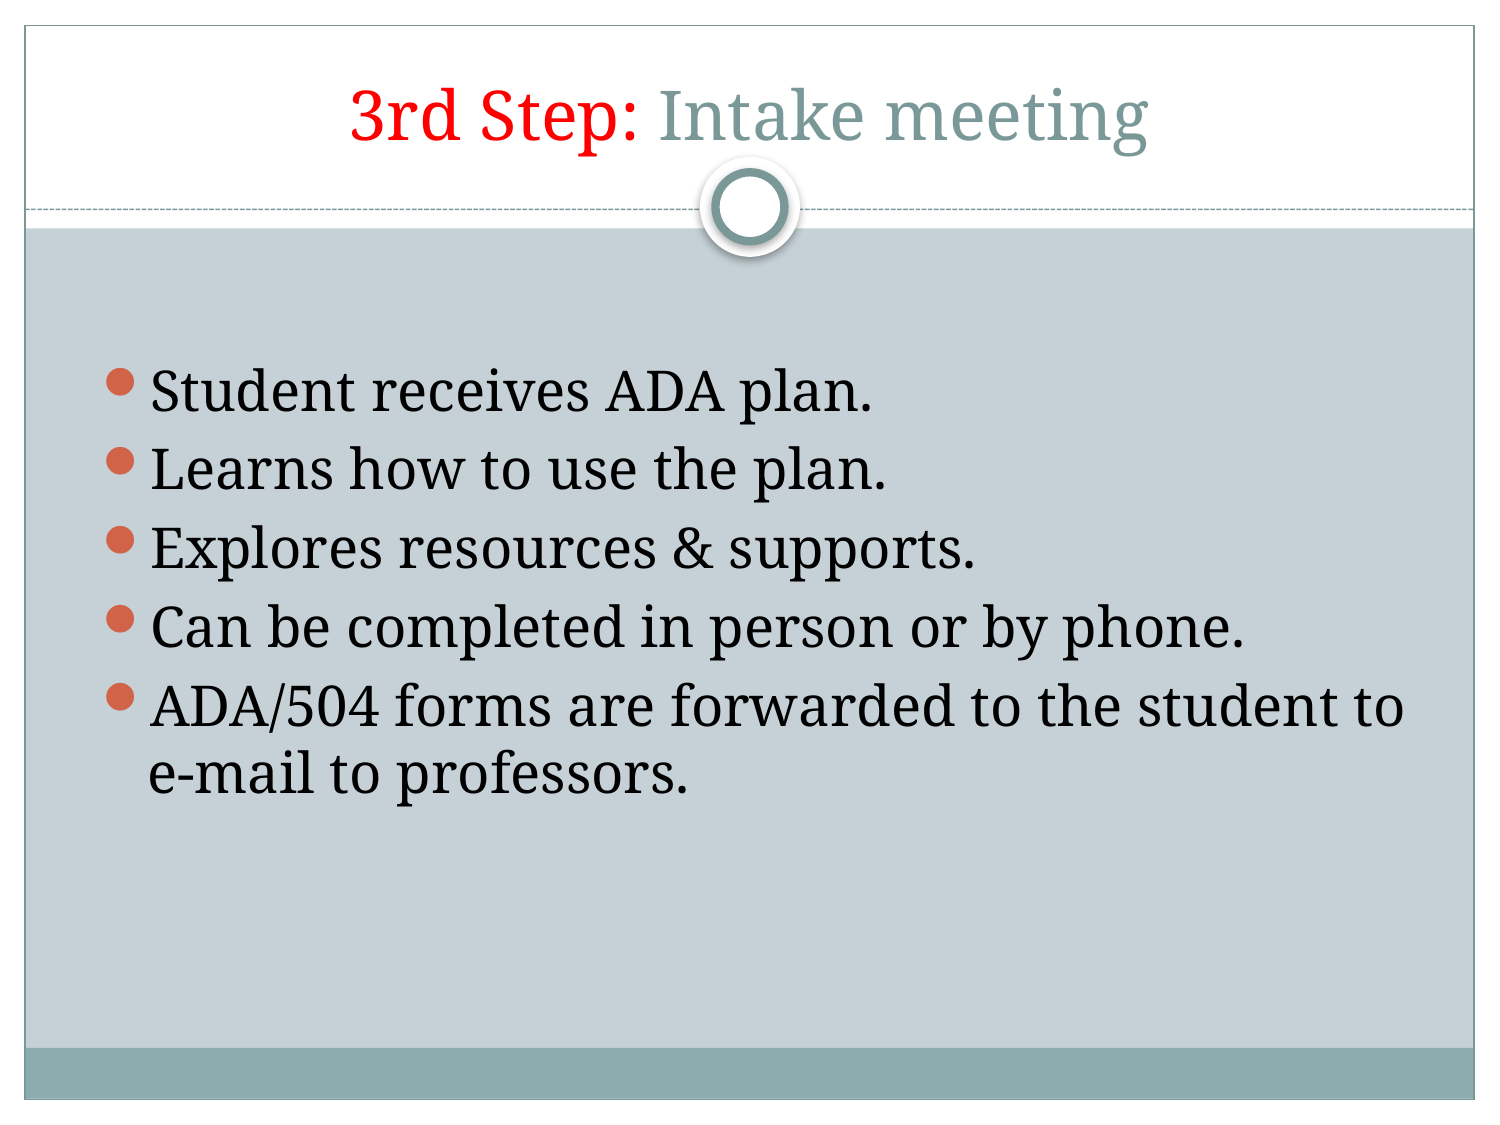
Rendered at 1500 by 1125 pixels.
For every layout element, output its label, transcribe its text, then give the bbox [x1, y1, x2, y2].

title 3rd Step: Intake meeting [49, 37, 1450, 162]
list Student receives ADA plan. Learns how to use the plan. Explores resources & supports. Can be completed in person or by phone. ADA/504 forms are forwarded to the student to e-mail to professors. [87, 347, 1425, 1063]
